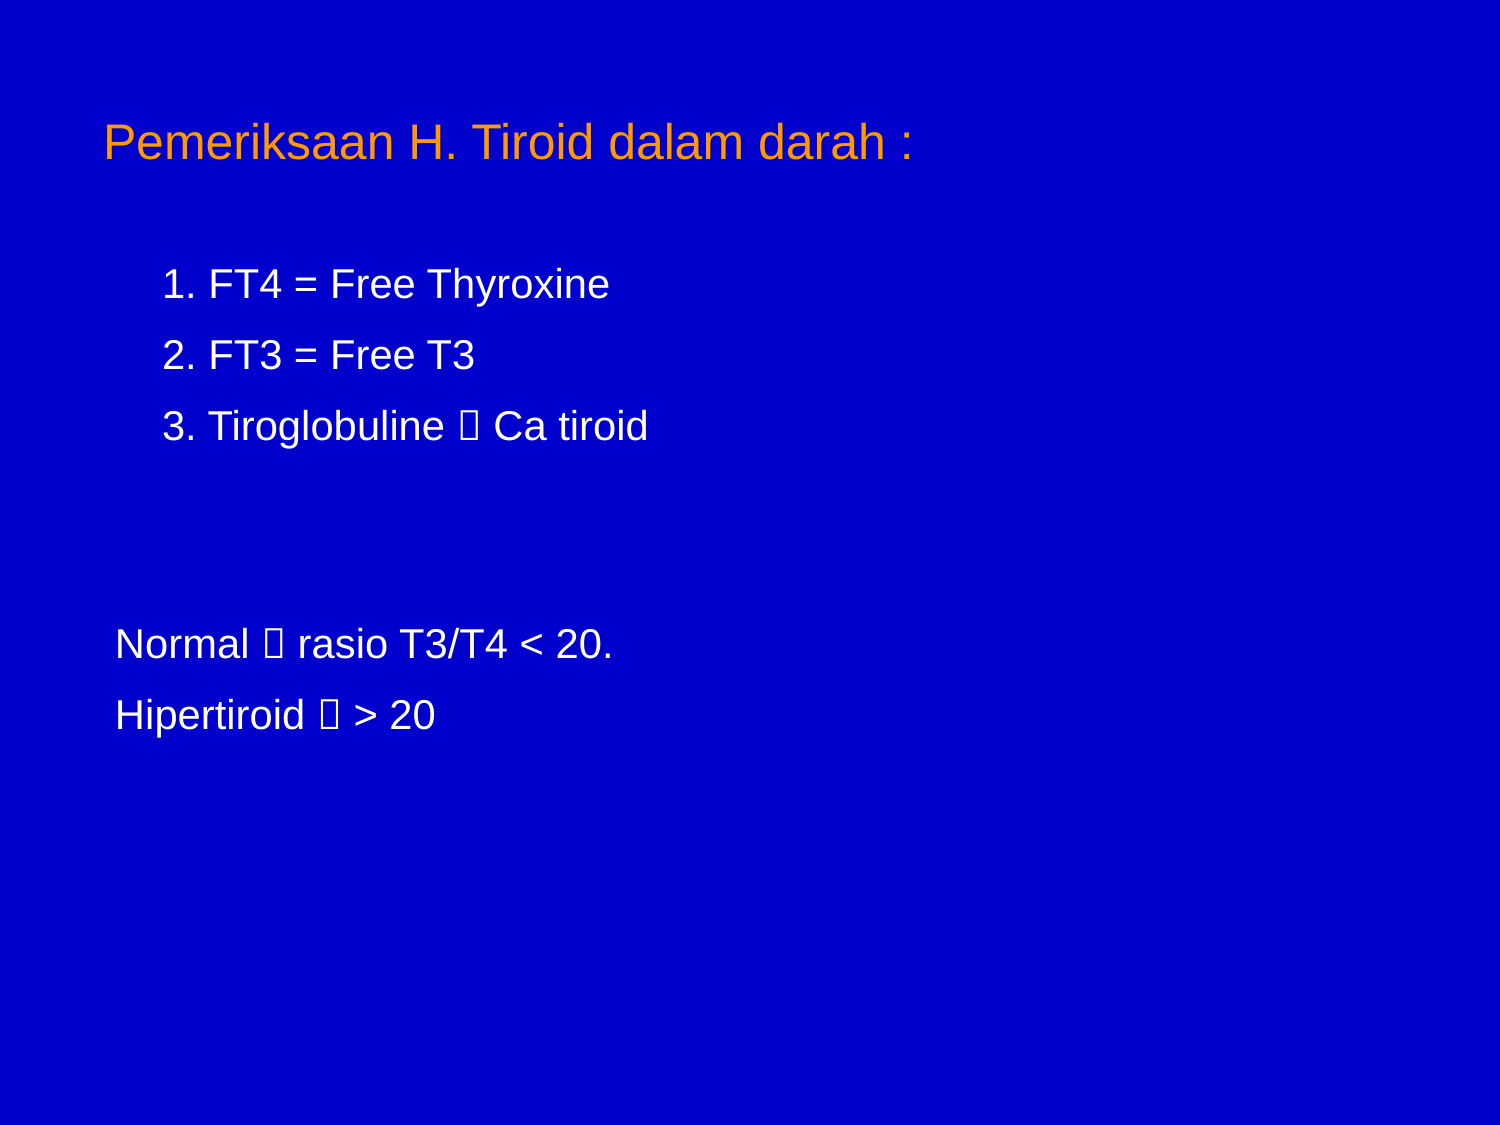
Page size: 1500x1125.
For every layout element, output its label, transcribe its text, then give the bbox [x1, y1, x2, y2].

text_box 1. FT4 = Free Thyroxine 2. FT3 = Free T3 3. Tiroglobuline  Ca tiroid [147, 249, 1412, 456]
text_box Normal  rasio T3/T4 < 20. Hipertiroid  > 20 [100, 609, 1424, 746]
text_box Pemeriksaan H. Tiroid dalam darah : [88, 101, 1459, 177]
